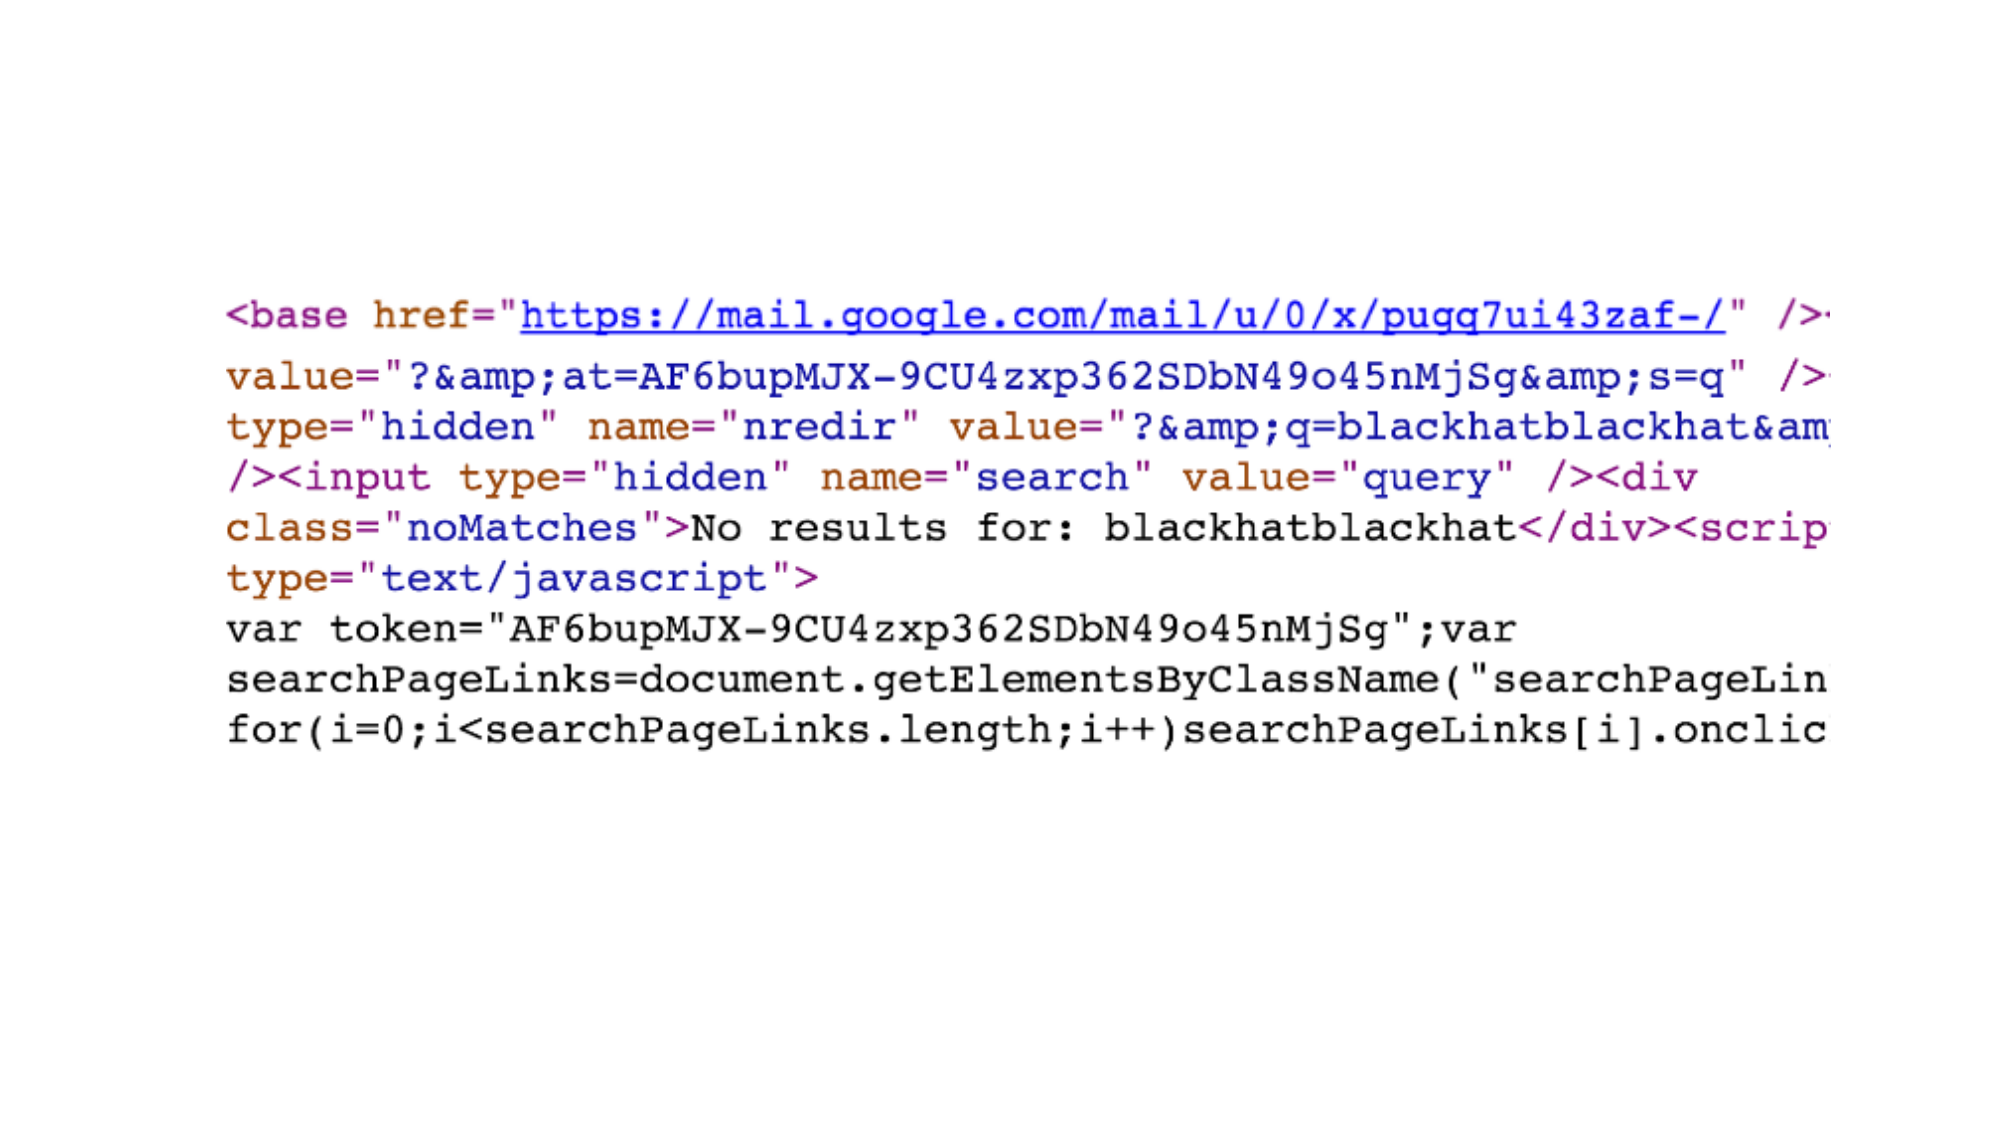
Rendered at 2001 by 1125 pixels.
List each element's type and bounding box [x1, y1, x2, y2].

picture [226, 352, 1831, 760]
picture [225, 277, 1830, 344]
